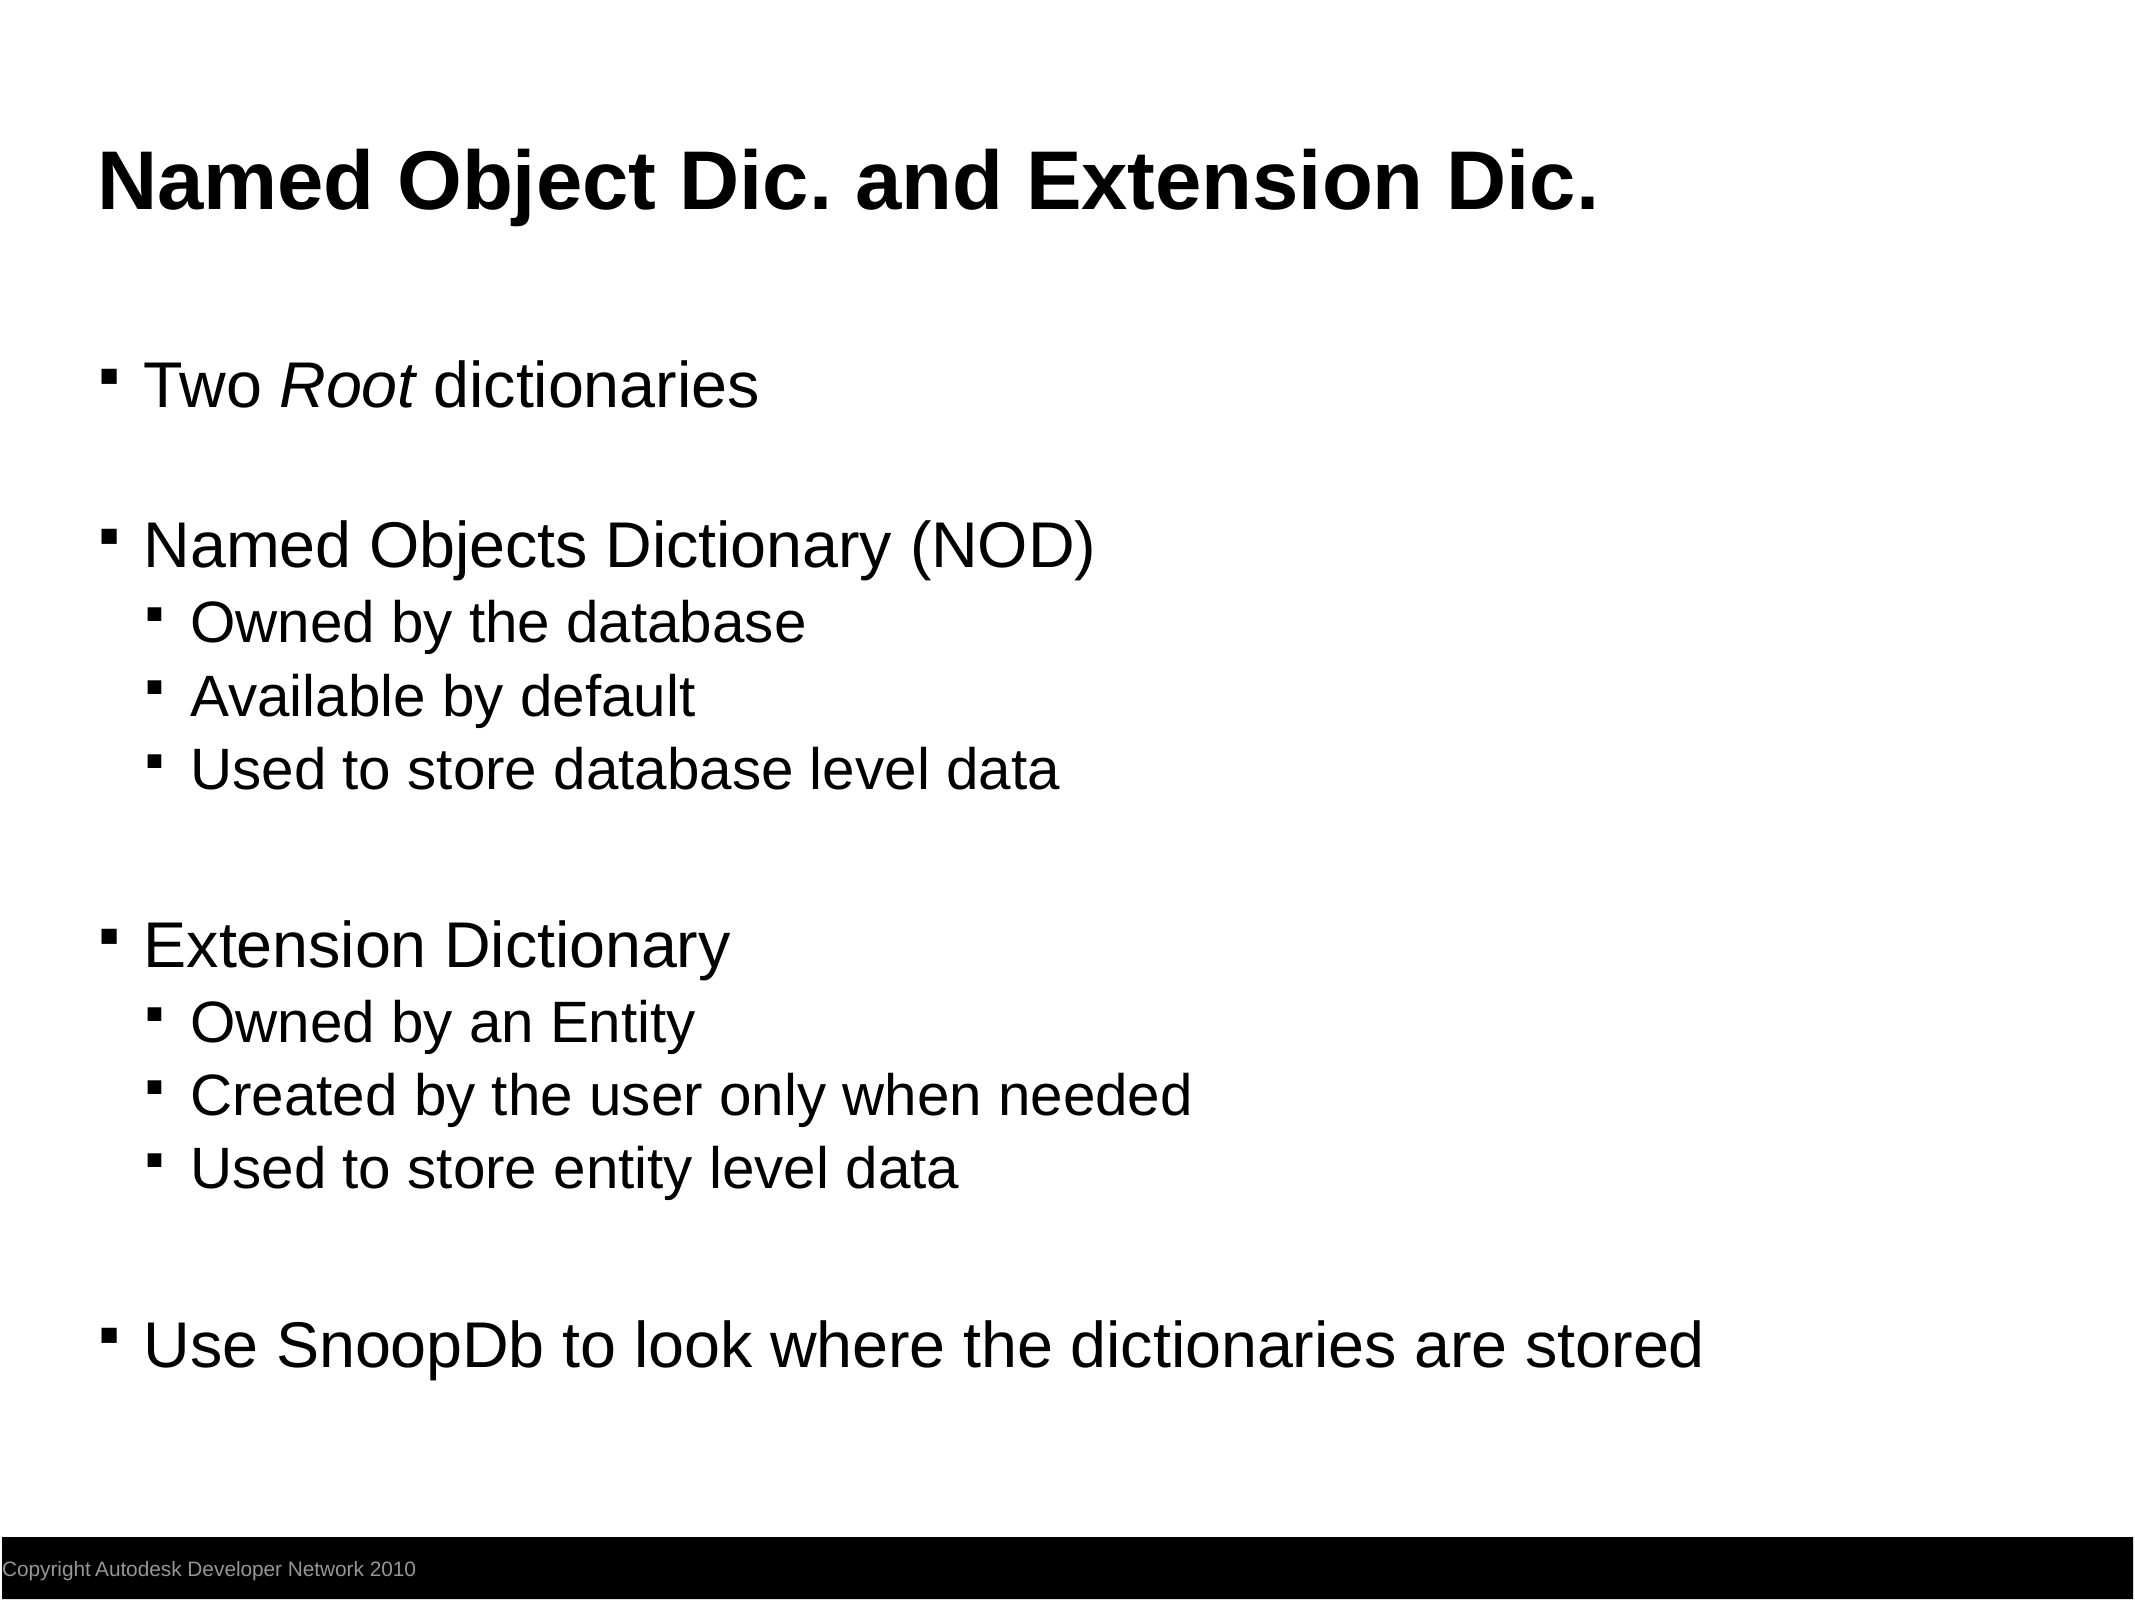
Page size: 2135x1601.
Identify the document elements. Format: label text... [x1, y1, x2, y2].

list Two Root dictionaries Named Objects Dictionary (NOD) Owned by the database Available by default Used to store database level data Extension Dictionary Owned by an Entity Created by the user only when needed Used to store entity level data Use SnoopDb to look where the dictionaries are stored [96, 351, 2028, 1452]
title Named Object Dic. and Extension Dic. [96, 59, 2028, 293]
